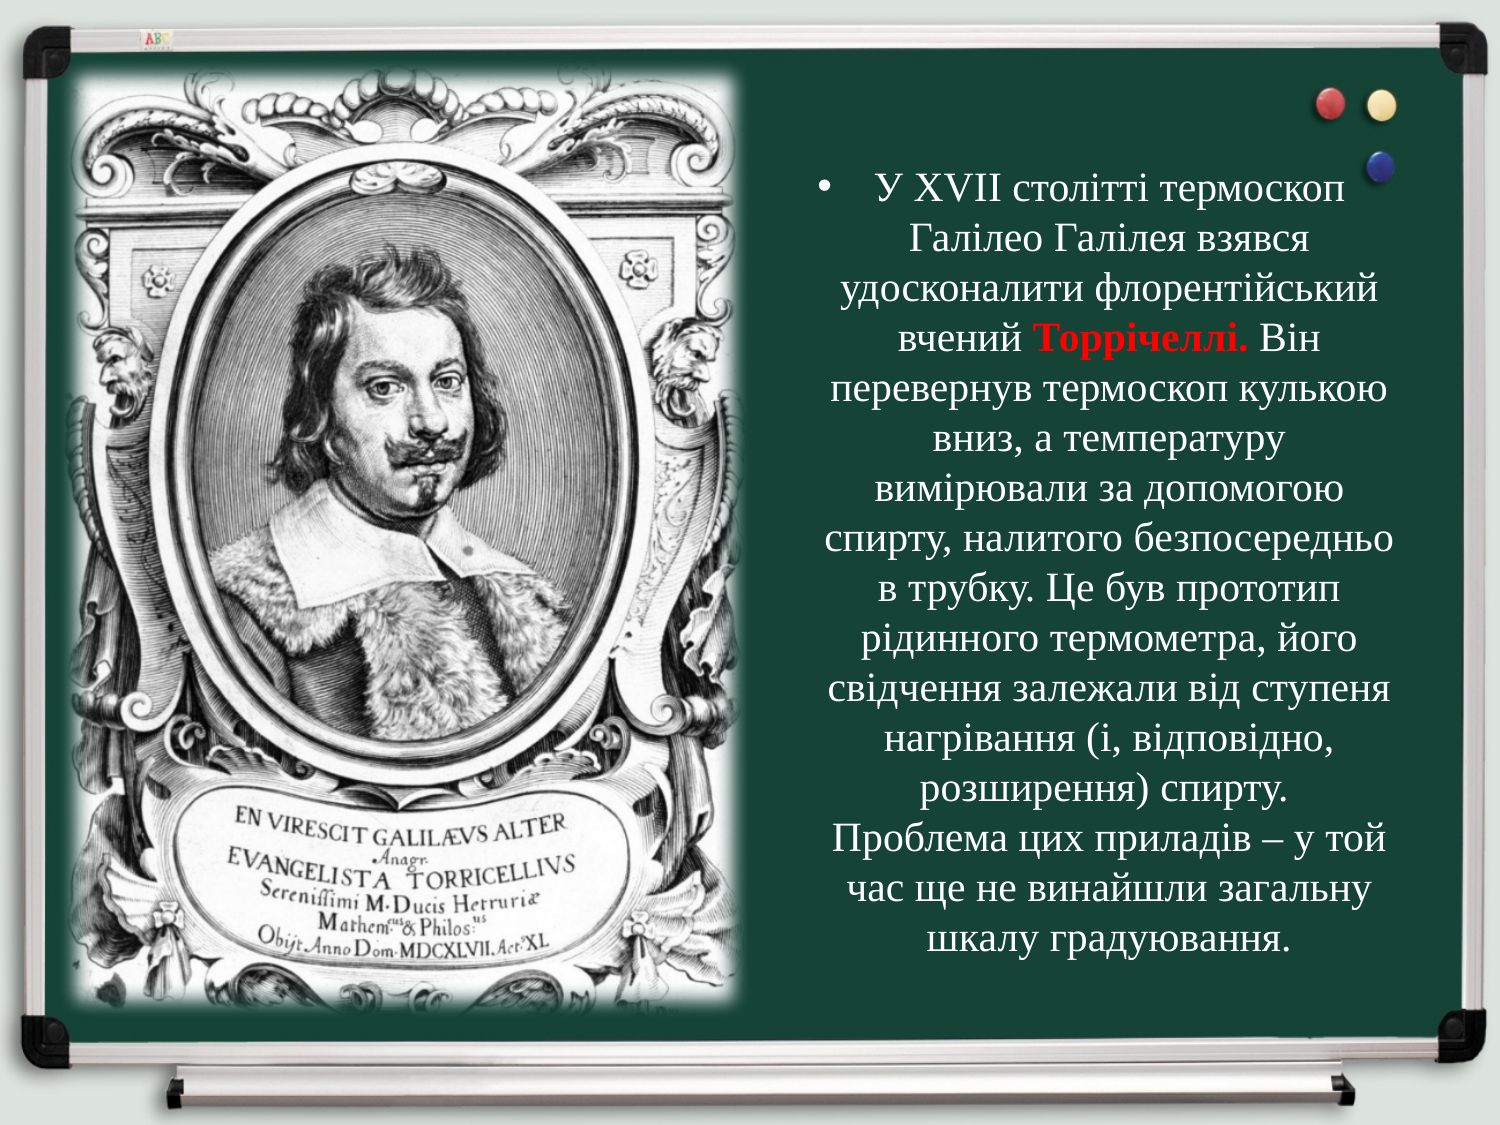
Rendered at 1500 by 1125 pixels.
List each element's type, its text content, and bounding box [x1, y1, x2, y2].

list У XVII столітті термоскоп Галілео Галілея взявся удосконалити флорентійський вчений Торрічеллі. Він перевернув термоскоп кулькою вниз, а температуру вимірювали за допомогою спирту, налитого безпосередньо в трубку. Це був прототип рідинного термометра, його свідчення залежали від ступеня нагрівання (і, відповідно, розширення) спирту. Проблема цих приладів – у той час ще не винайшли загальну шкалу градуювання. [755, 152, 1413, 896]
picture [0, 0, 1500, 1125]
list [58, 58, 751, 1020]
